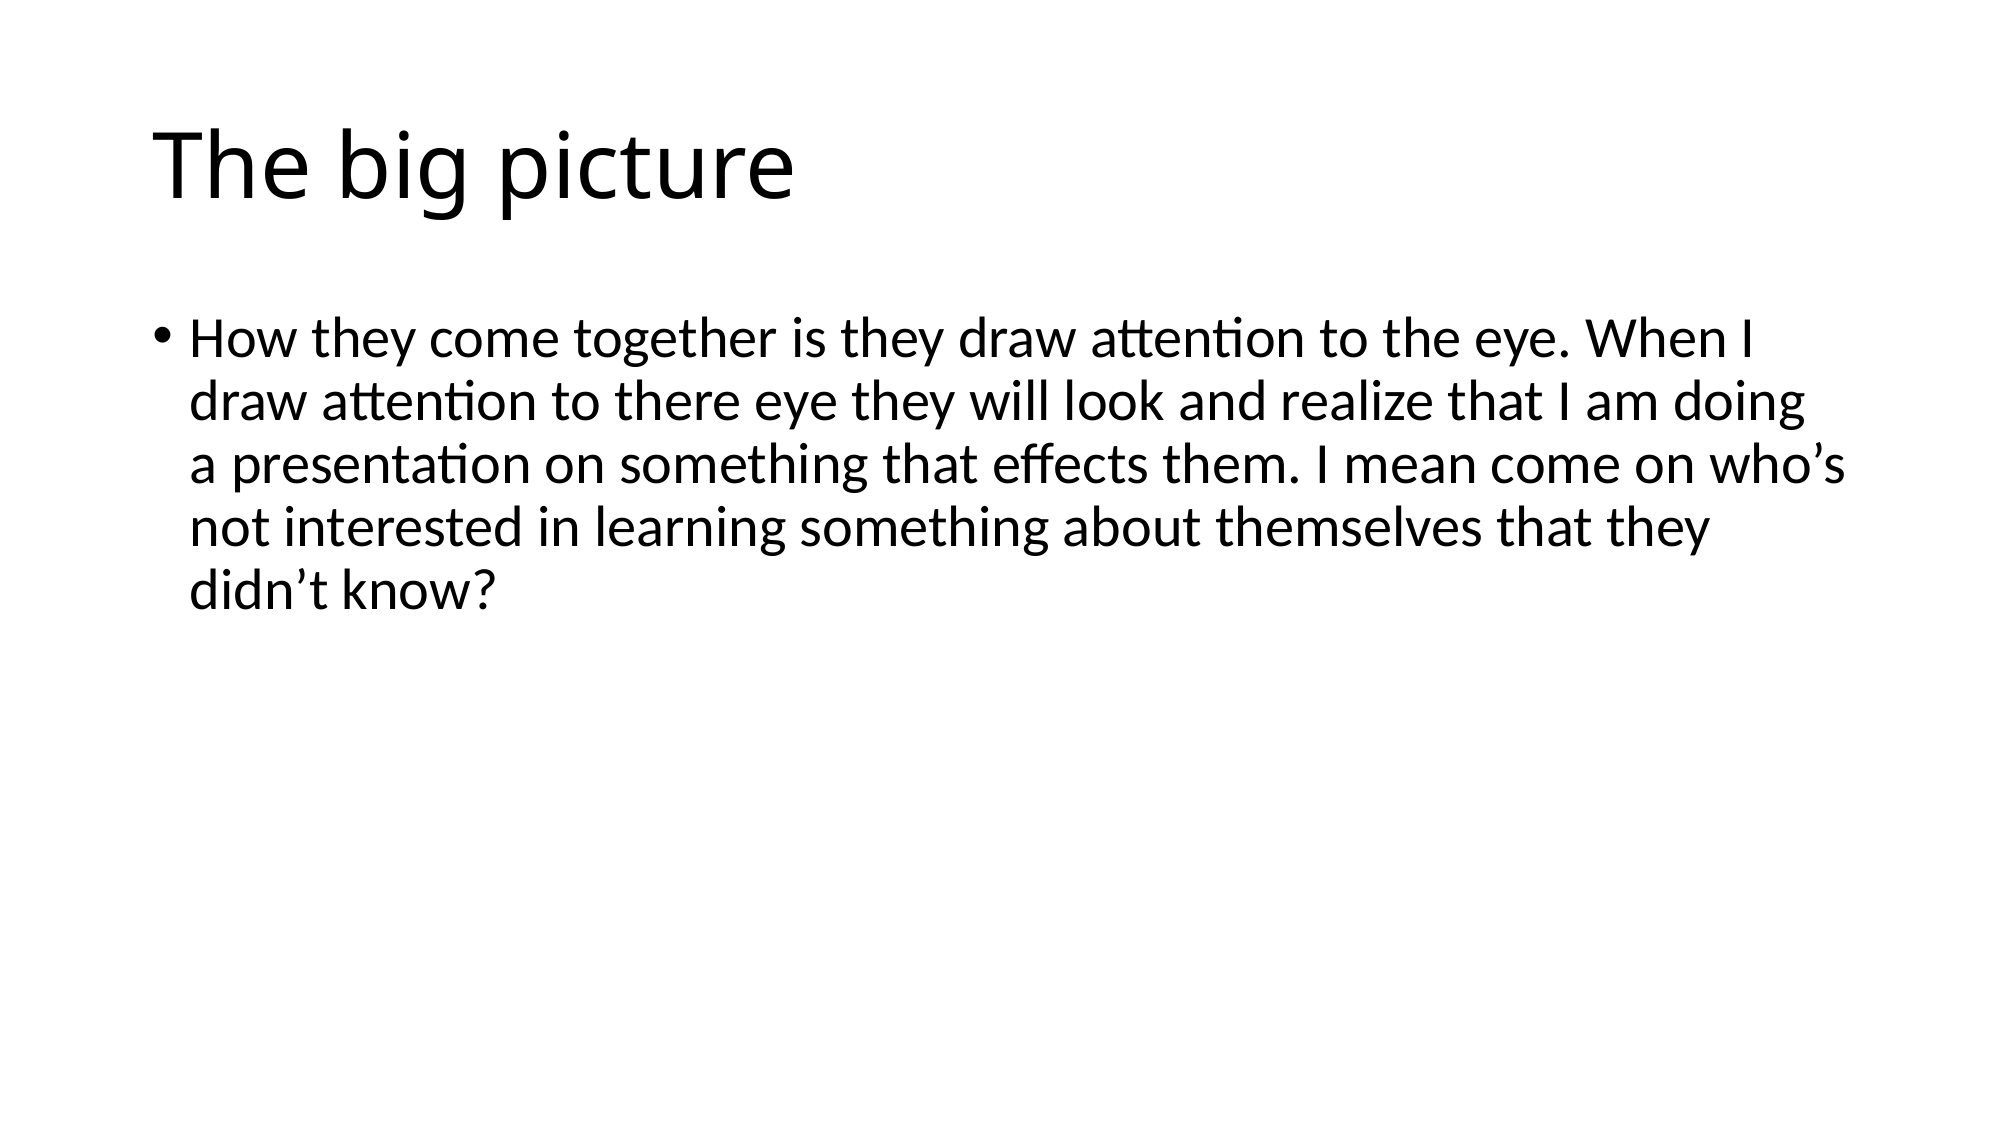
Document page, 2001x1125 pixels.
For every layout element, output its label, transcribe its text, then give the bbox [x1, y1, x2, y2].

list How they come together is they draw attention to the eye. When I draw attention to there eye they will look and realize that I am doing a presentation on something that effects them. I mean come on who’s not interested in learning something about themselves that they didn’t know? [137, 299, 1863, 1014]
title The big picture [137, 59, 1863, 278]
